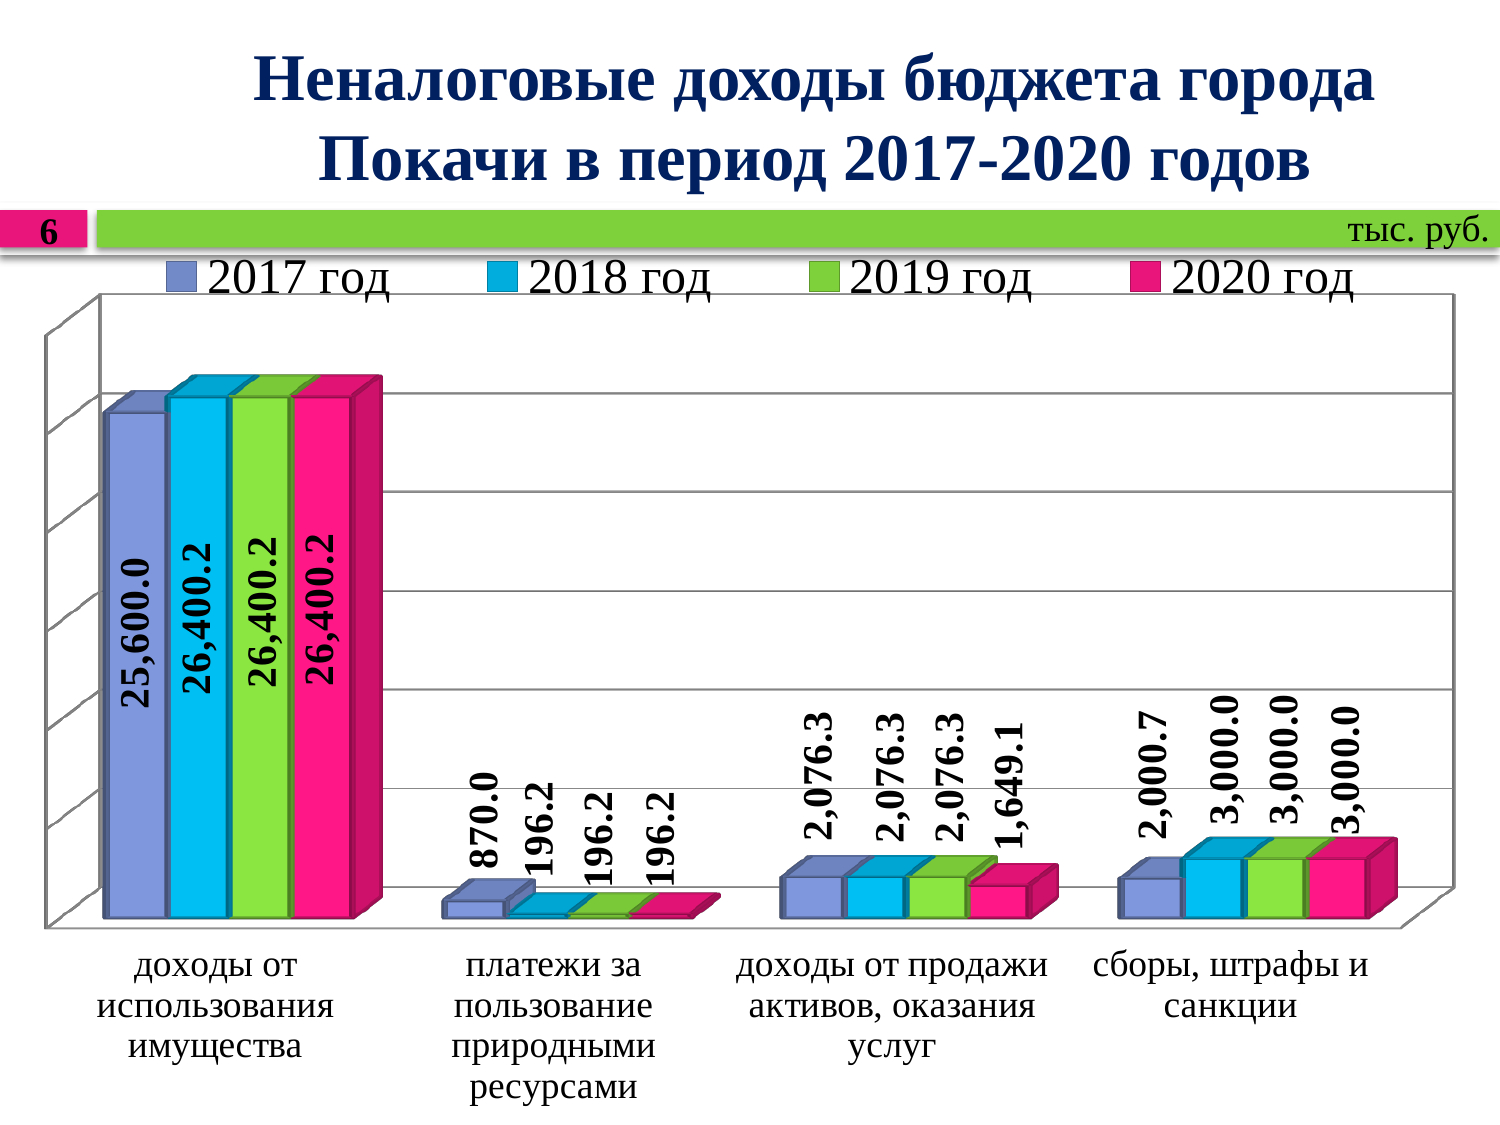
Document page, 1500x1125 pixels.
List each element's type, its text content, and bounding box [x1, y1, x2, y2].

chart [0, 187, 1500, 1125]
title Неналоговые доходы бюджета города Покачи в период 2017-2020 годов [130, 54, 1500, 173]
